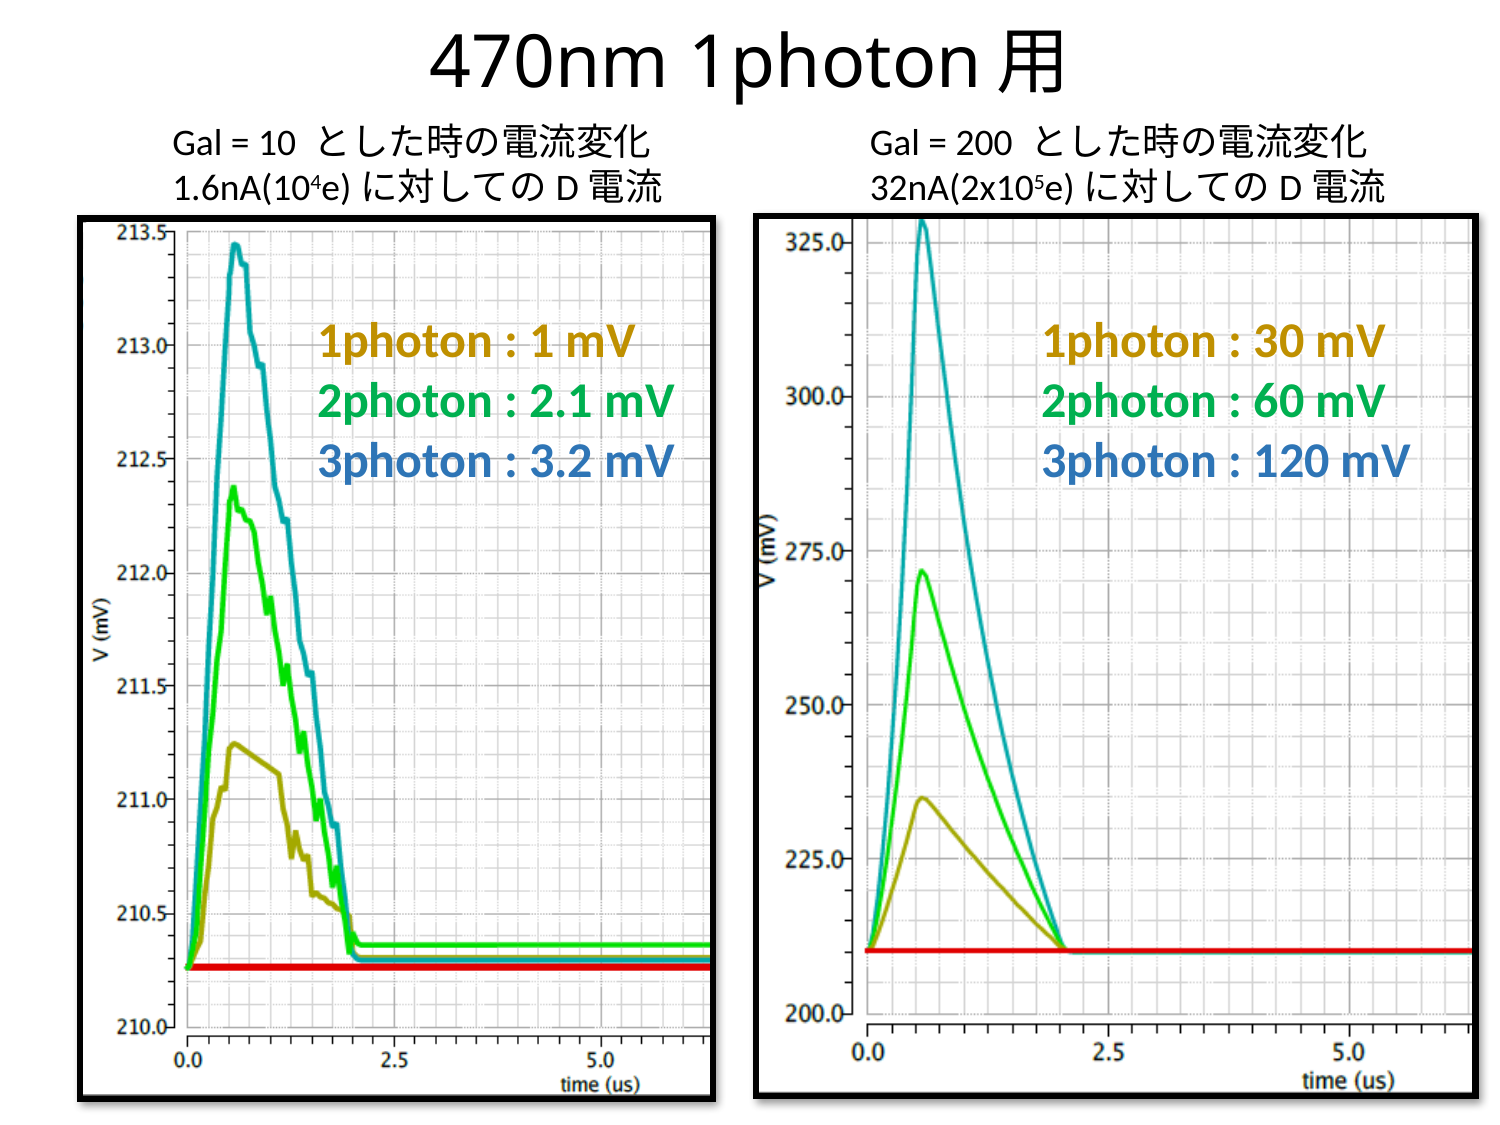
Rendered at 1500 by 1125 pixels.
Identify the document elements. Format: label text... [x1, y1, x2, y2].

title 470nm 1photon用 [103, 16, 1397, 111]
picture [758, 219, 1473, 1094]
text_box Gal = 10 とした時の電流変化1.6nA(104e)に対してのD電流 [157, 110, 710, 214]
picture [82, 221, 710, 1096]
text_box Gal = 200 とした時の電流変化32nA(2x105e)に対してのD電流 [854, 110, 1408, 211]
